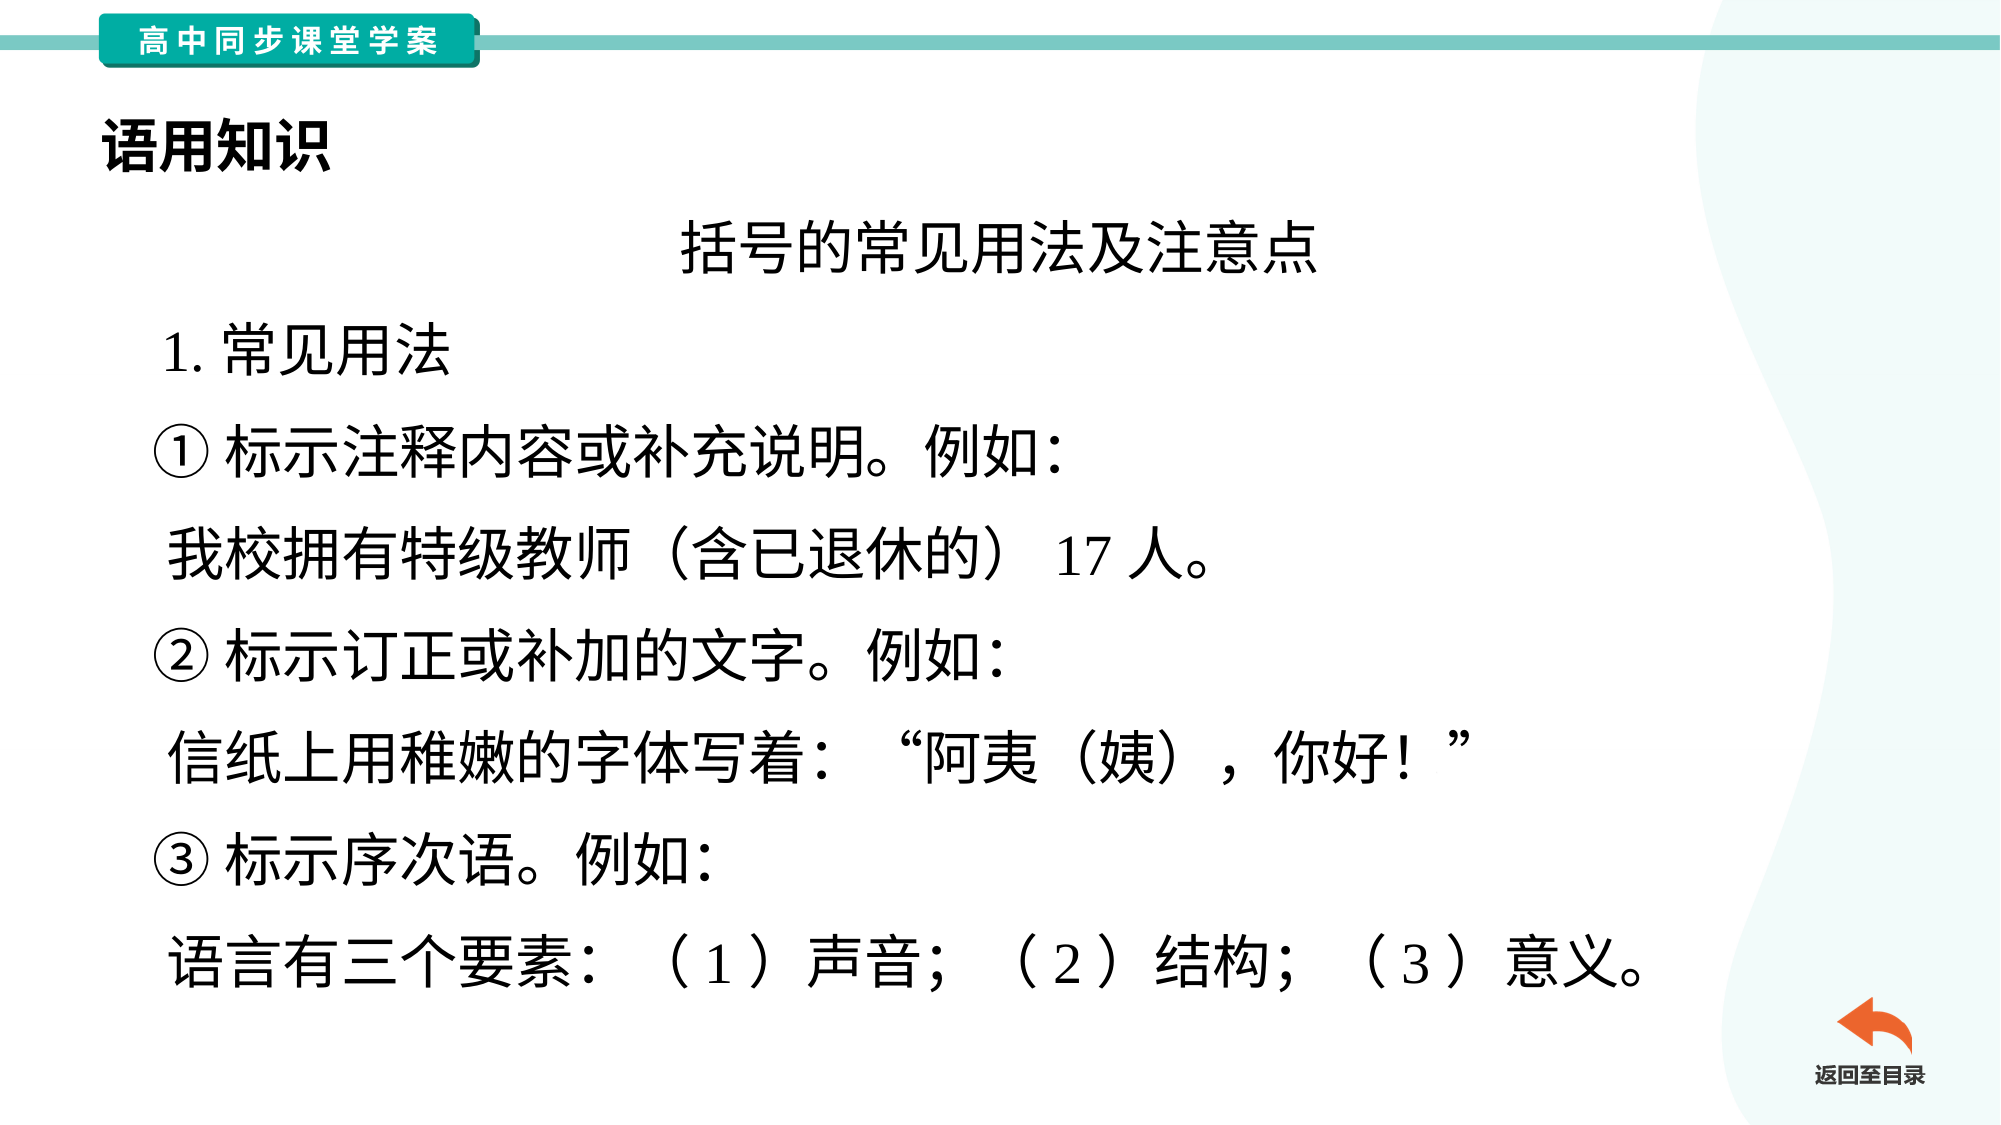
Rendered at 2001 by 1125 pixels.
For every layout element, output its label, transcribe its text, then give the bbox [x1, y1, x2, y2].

picture [0, 0, 2000, 1125]
text_box 语用知识 括号的常见用法及注意点 1.常见用法 ①标示注释内容或补充说明。例如： 我校拥有特级教师（含已退休的）17人。 ②标示订正或补加的文字。例如： 信纸上用稚嫩的字体写着：“阿夷（姨），你好！” ③标示序次语。例如： 语言有三个要素：（1）声音；（2）结构；（3）意义。 [100, 76, 1899, 996]
